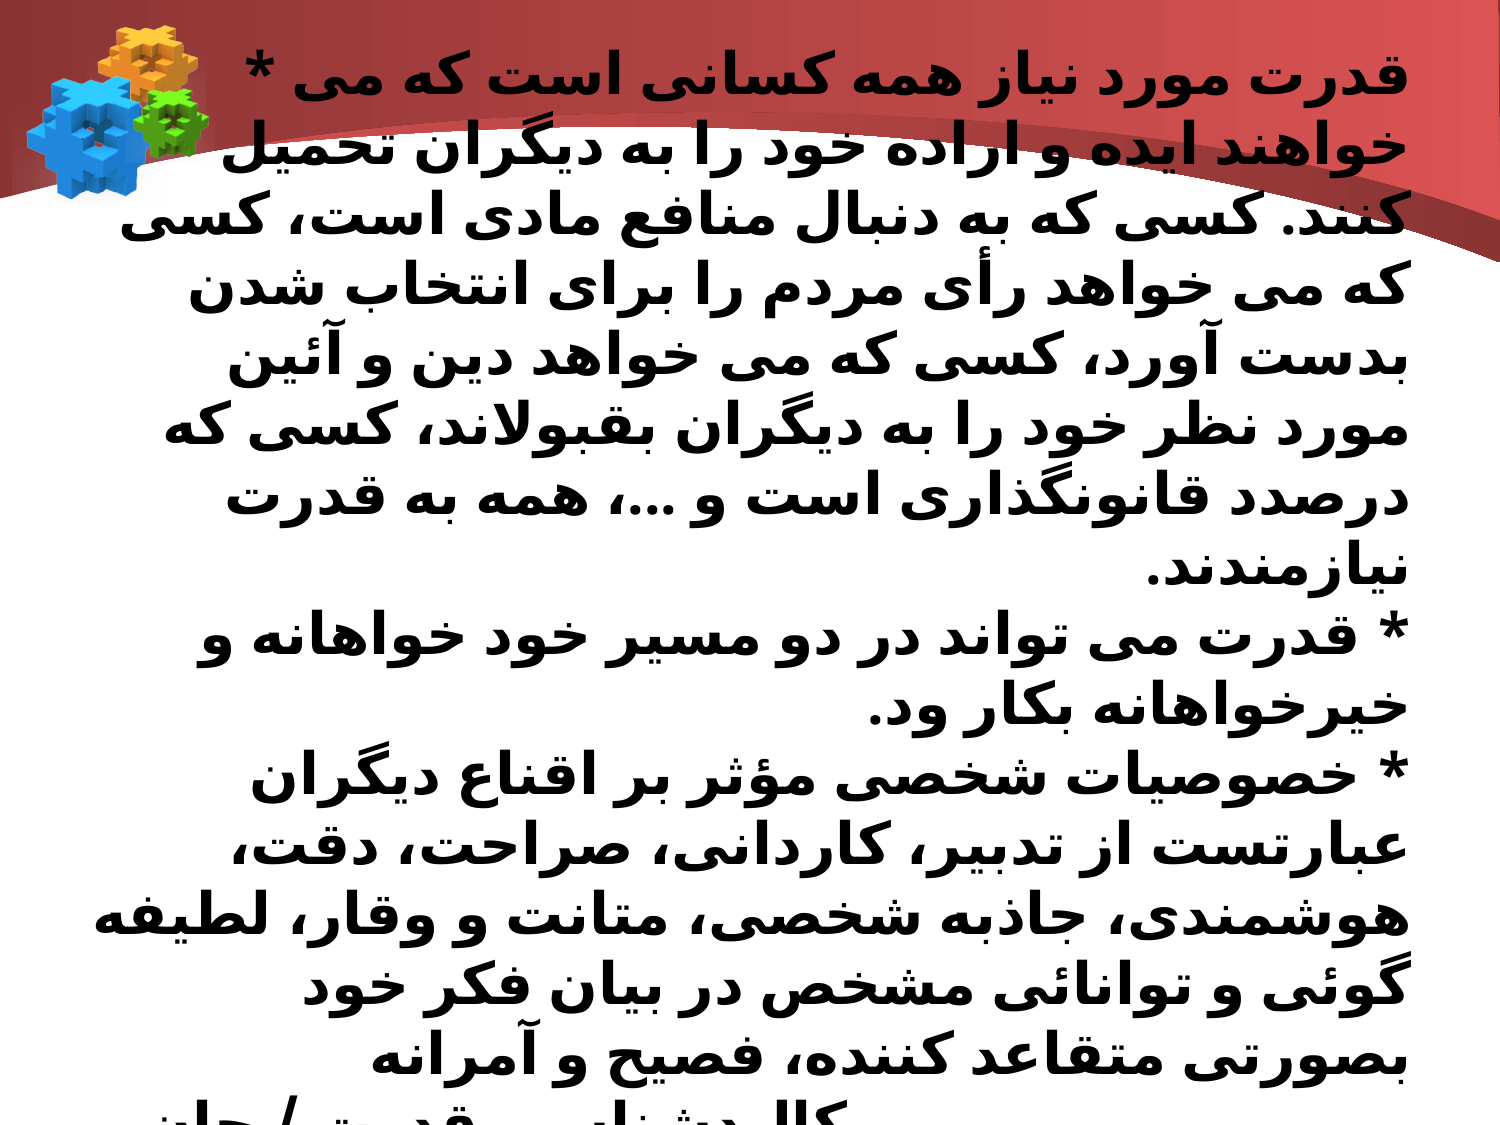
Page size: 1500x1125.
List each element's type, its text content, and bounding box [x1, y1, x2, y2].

title * قدرت مورد نیاز همه کسانی است که می خواهند ایده و اراده خود را به دیگران تحمیل کنند. کسی که به دنبال منافع مادی است، کسی که می خواهد رأی مردم را برای انتخاب شدن بدست آورد، کسی که می خواهد دین و آئین مورد نظر خود را به دیگران بقبولاند، کسی که درصدد قانونگذاری است و ...، همه به قدرت نیازمندند. * قدرت می تواند در دو مسیر خود خواهانه و خیرخواهانه بکار ود. * خصوصیات شخصی مؤثر بر اقناع دیگران عبارتست از تدبیر، کاردانی، صراحت، دقت، هوشمندی، جاذبه شخصی، متانت و وقار، لطیفه گوئی و توانائی مشخص در بیان فکر خود بصورتی متقاعد کننده، فصیح و آمرانه کالبدشناسی قدرت / جان کنت گالبرایت [76, 212, 1428, 1051]
picture [12, 24, 215, 207]
